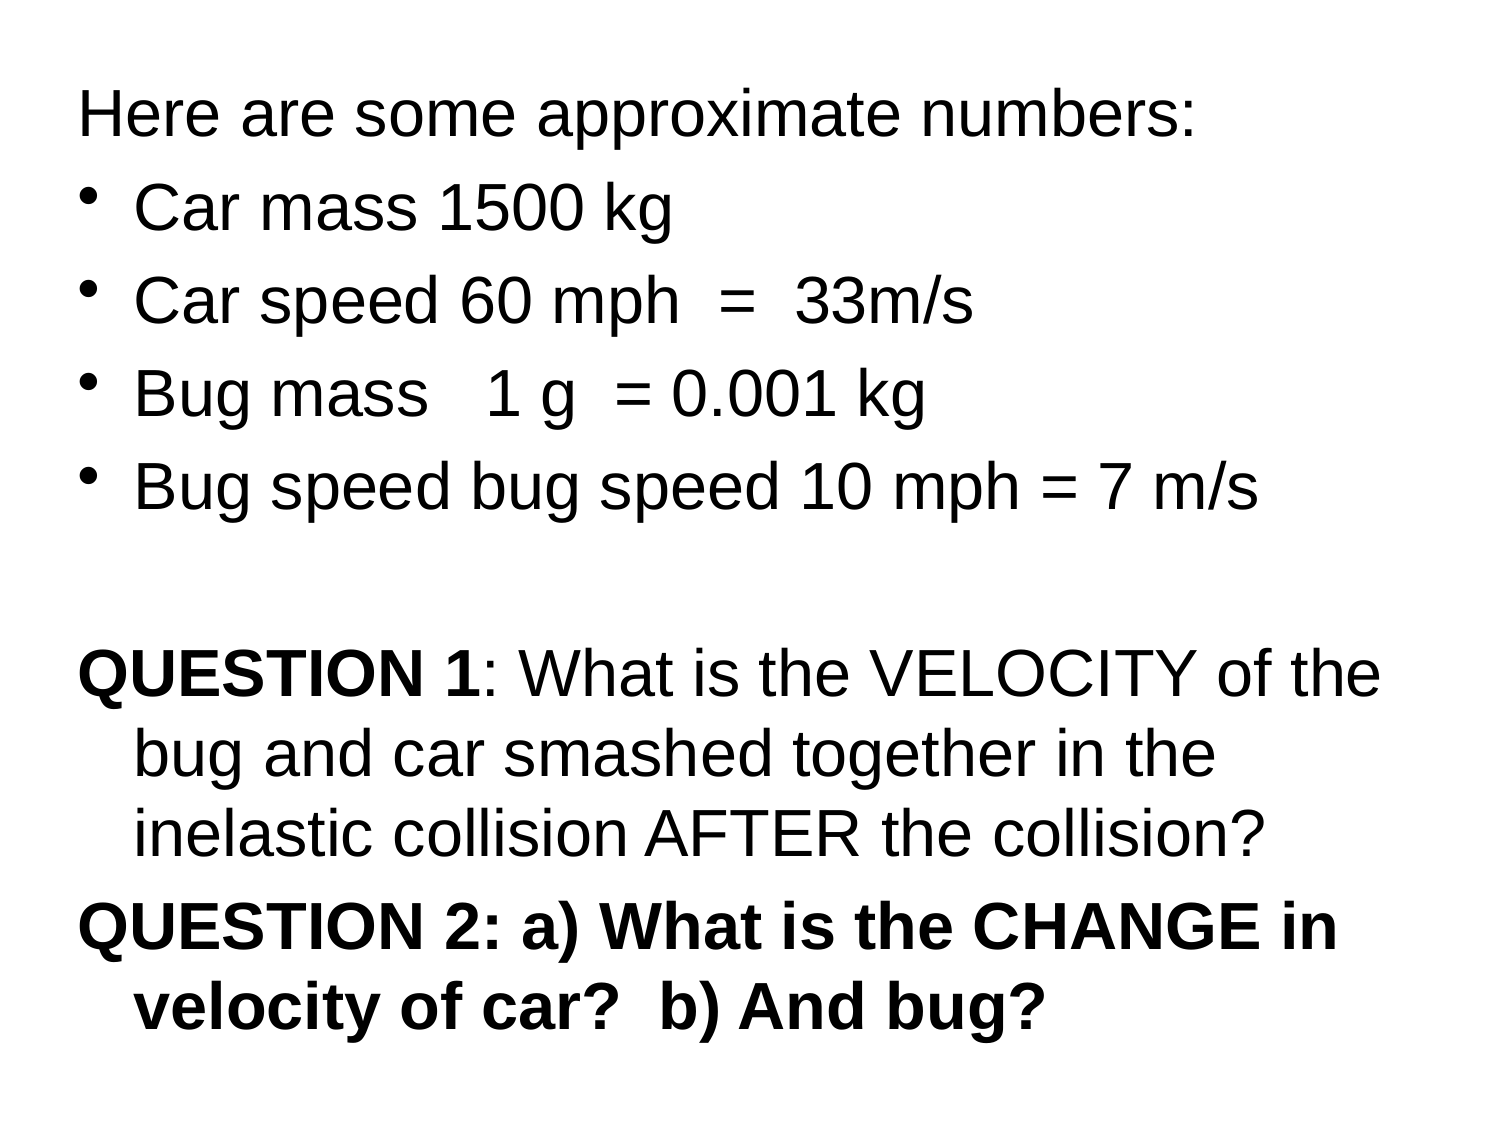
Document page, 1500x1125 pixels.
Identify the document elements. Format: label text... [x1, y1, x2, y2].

list Here are some approximate numbers: Car mass 1500 kg Car speed 60 mph = 33m/s Bug mass 1 g = 0.001 kg Bug speed bug speed 10 mph = 7 m/s QUESTION 1: What is the VELOCITY of the bug and car smashed together in the inelastic collision AFTER the collision? QUESTION 2: a) What is the CHANGE in velocity of car? b) And bug? [62, 62, 1463, 1063]
